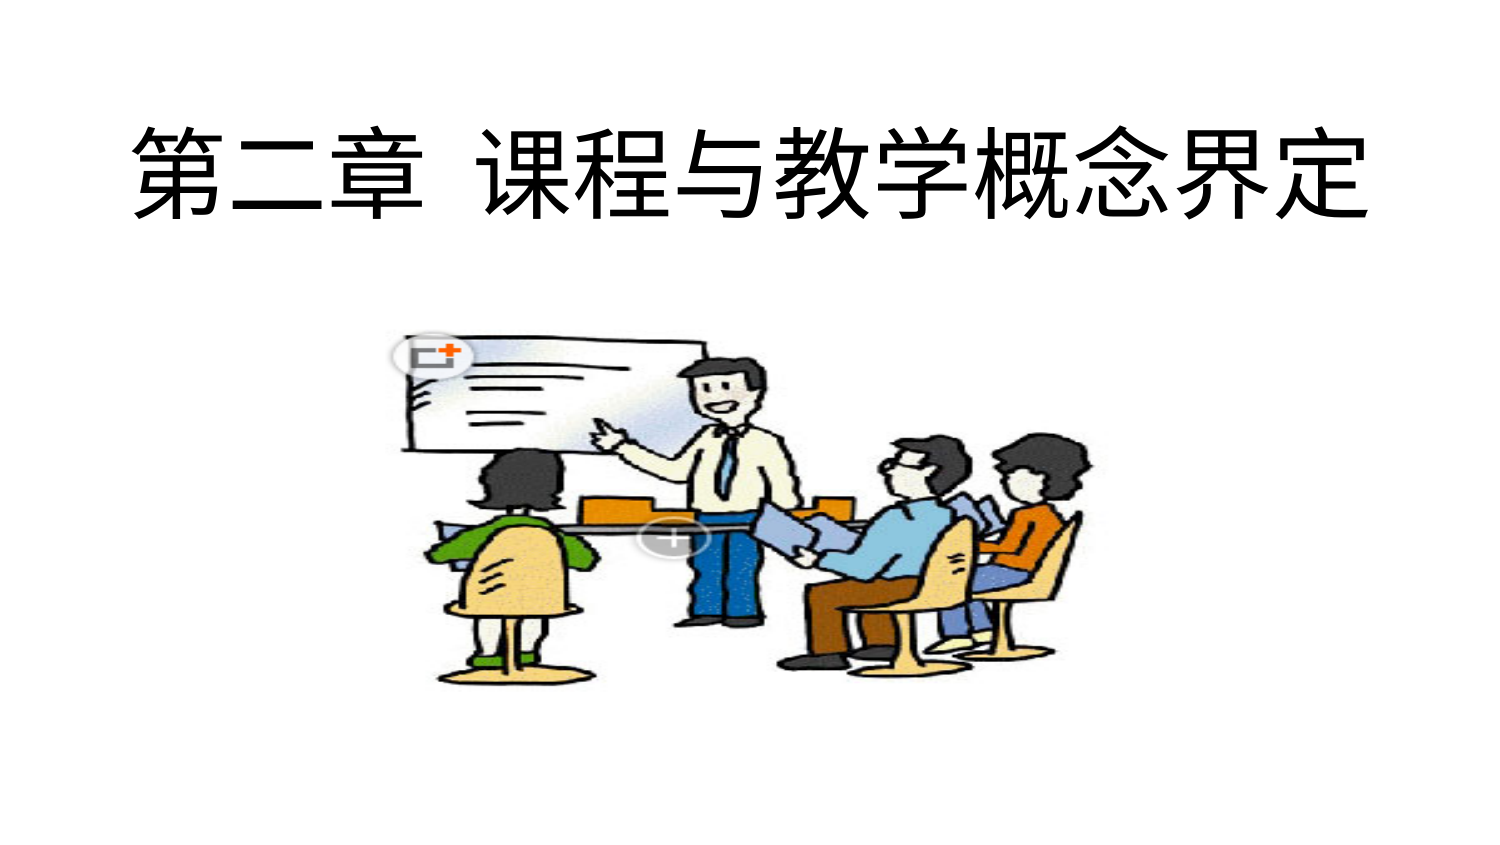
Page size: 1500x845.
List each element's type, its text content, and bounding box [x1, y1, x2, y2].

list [329, 287, 1171, 766]
title 第二章 课程与教学概念界定 [74, 104, 1426, 239]
